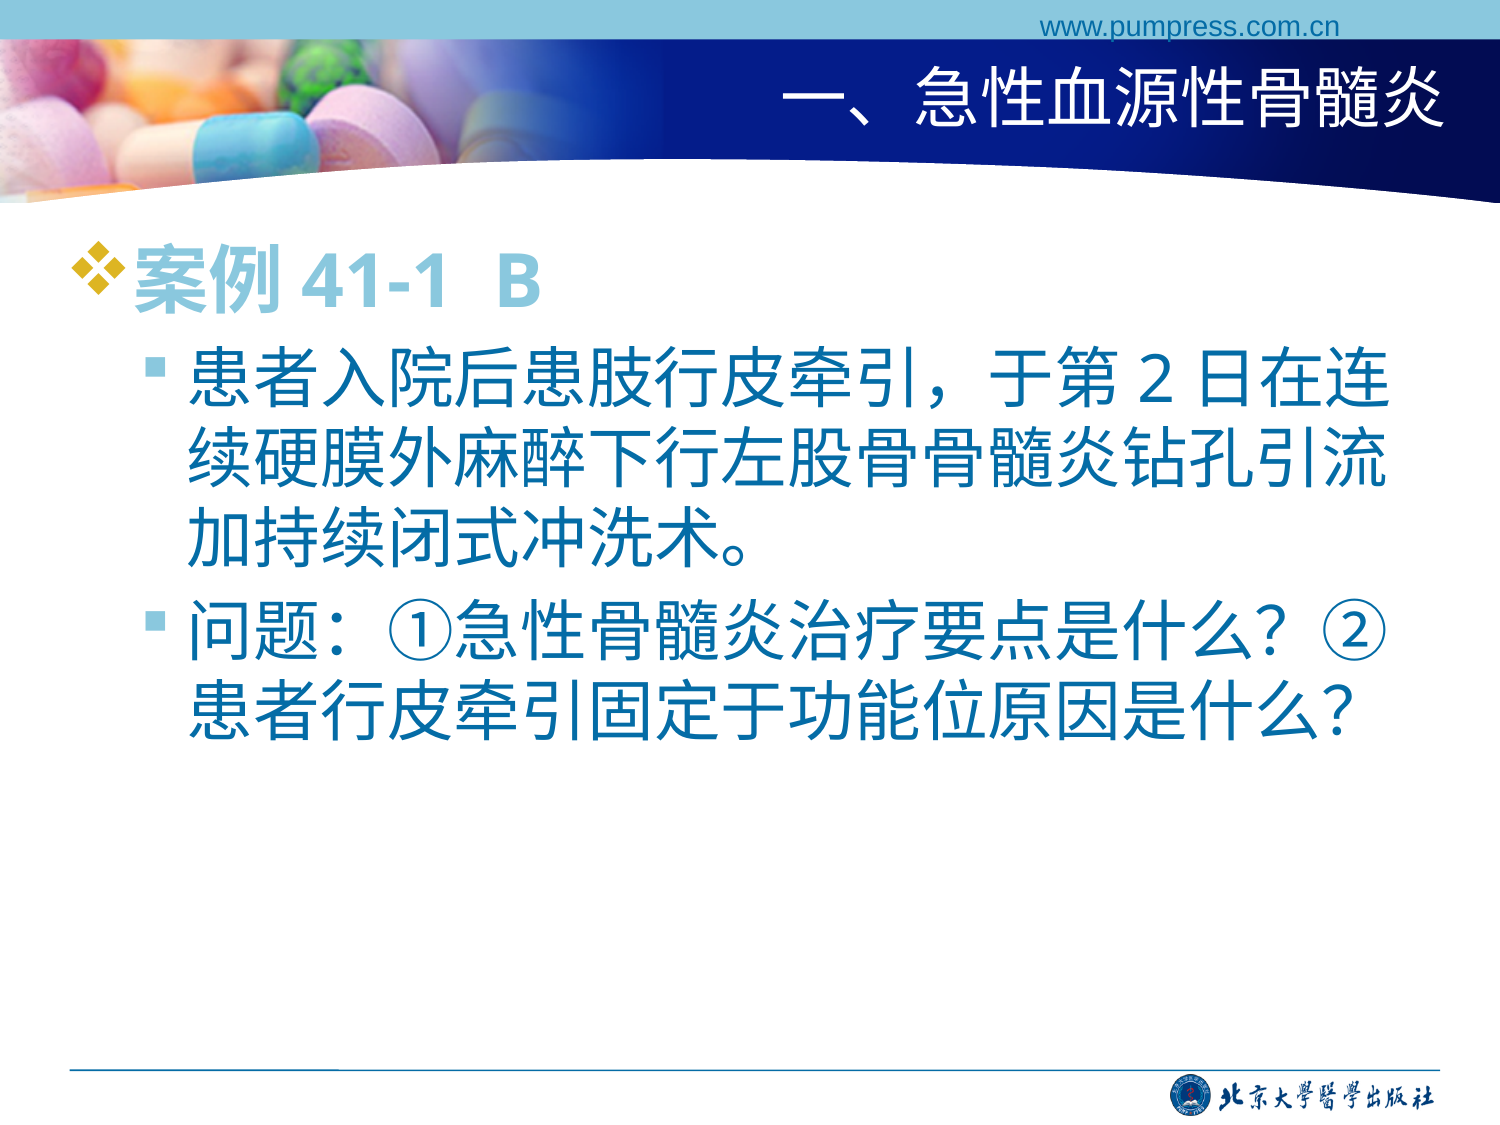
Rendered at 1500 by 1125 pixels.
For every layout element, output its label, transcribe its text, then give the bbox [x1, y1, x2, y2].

title 一、急性血源性骨髓炎 [137, 49, 1463, 143]
picture [1170, 1074, 1436, 1118]
slide_number www.pumpress.com.cn [1025, 0, 1463, 38]
picture [0, 40, 1500, 203]
list 案例41-1 B 患者入院后患肢行皮牵引，于第2日在连续硬膜外麻醉下行左股骨骨髓炎钻孔引流加持续闭式冲洗术。 问题：①急性骨髓炎治疗要点是什么？②患者行皮牵引固定于功能位原因是什么？ [49, 224, 1463, 1026]
